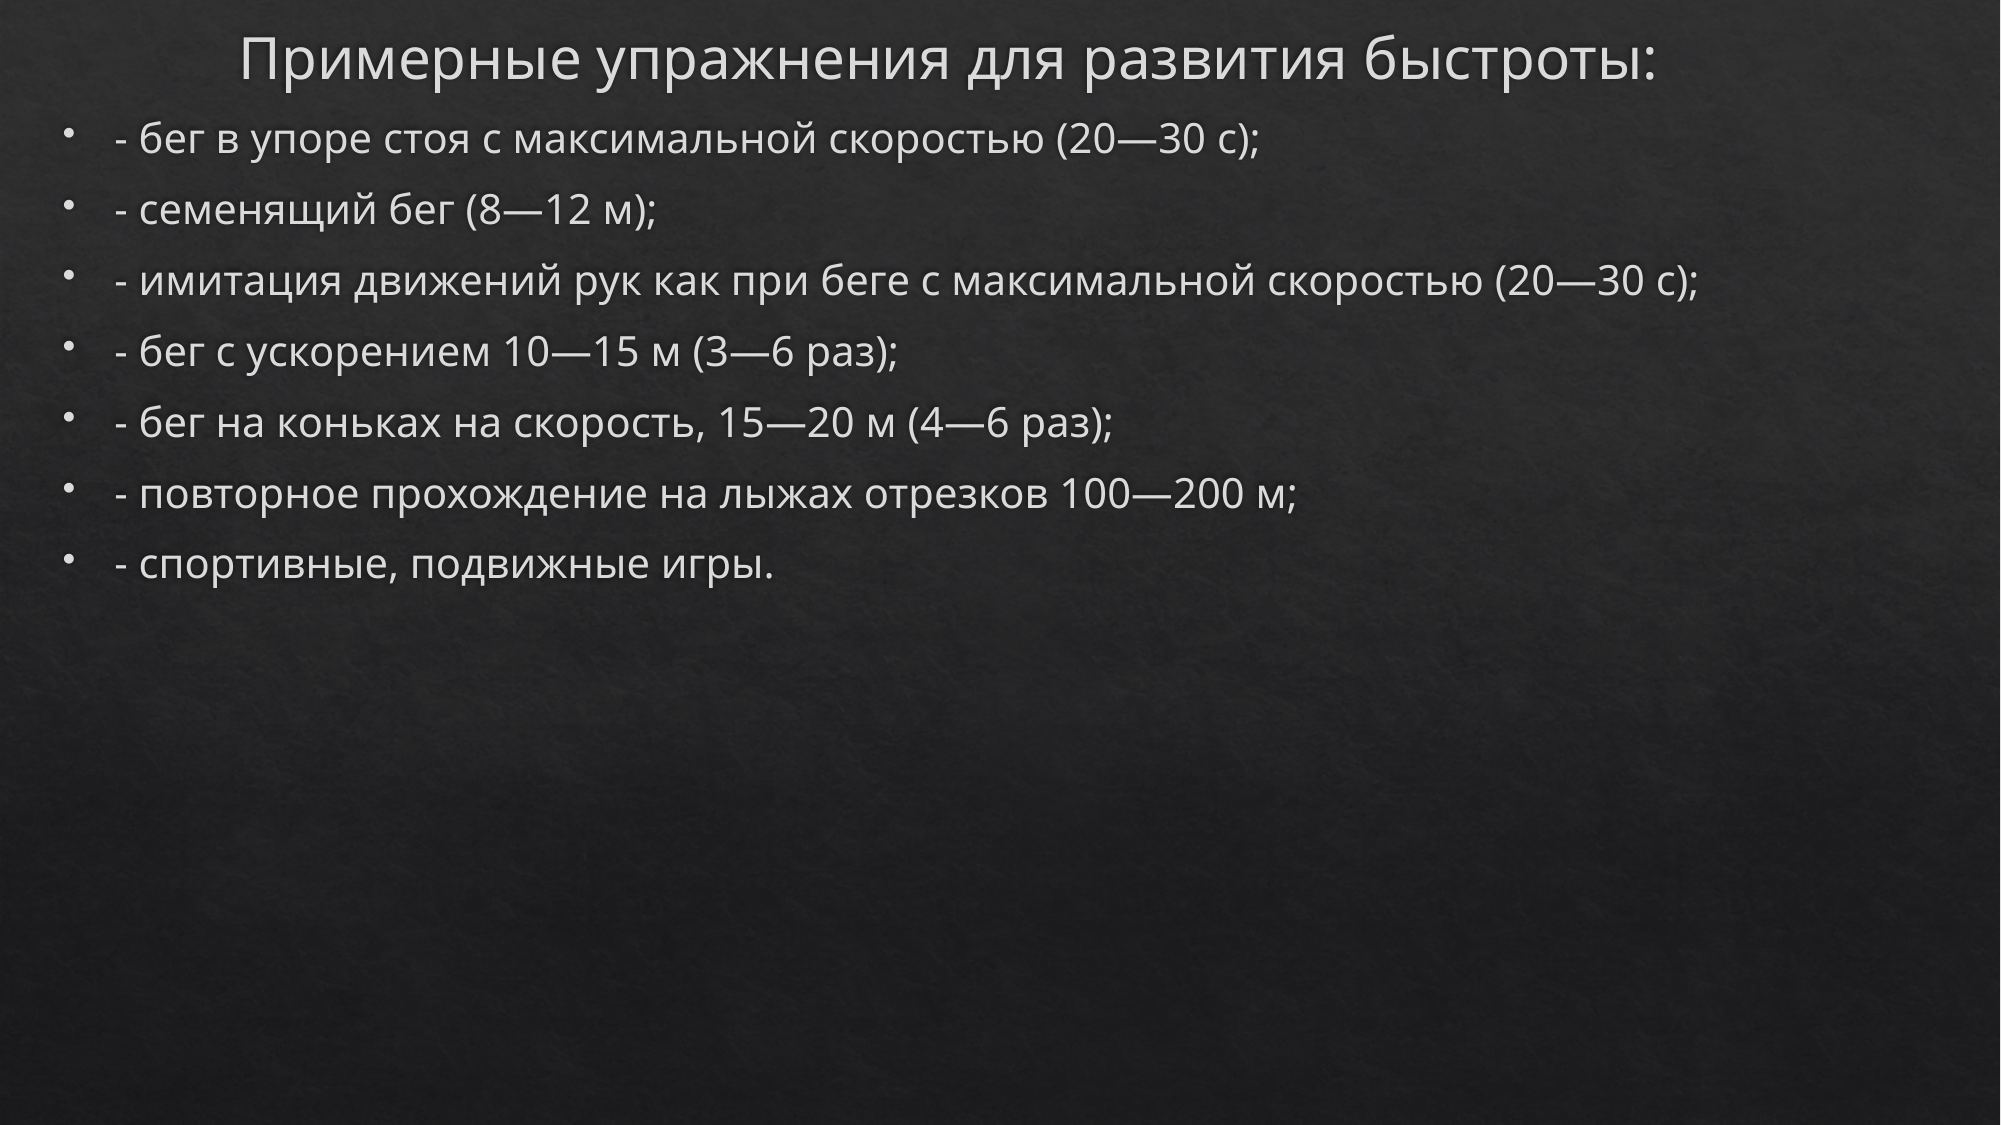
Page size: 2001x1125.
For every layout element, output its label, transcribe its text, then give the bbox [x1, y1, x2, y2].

list Примерные упражнения для развития быстроты: - бег в упоре стоя с максимальной скоростью (20—30 с); - семенящий бег (8—12 м); - имитация движений рук как при беге с максимальной скоростью (20—30 с); - бег с ускорением 10—15 м (3—6 раз); - бег на коньках на скорость, 15—20 м (4—6 раз); - повторное прохождение на лыжах отрезков 100—200 м; - спортивные, подвижные игры. [43, 13, 1849, 1099]
